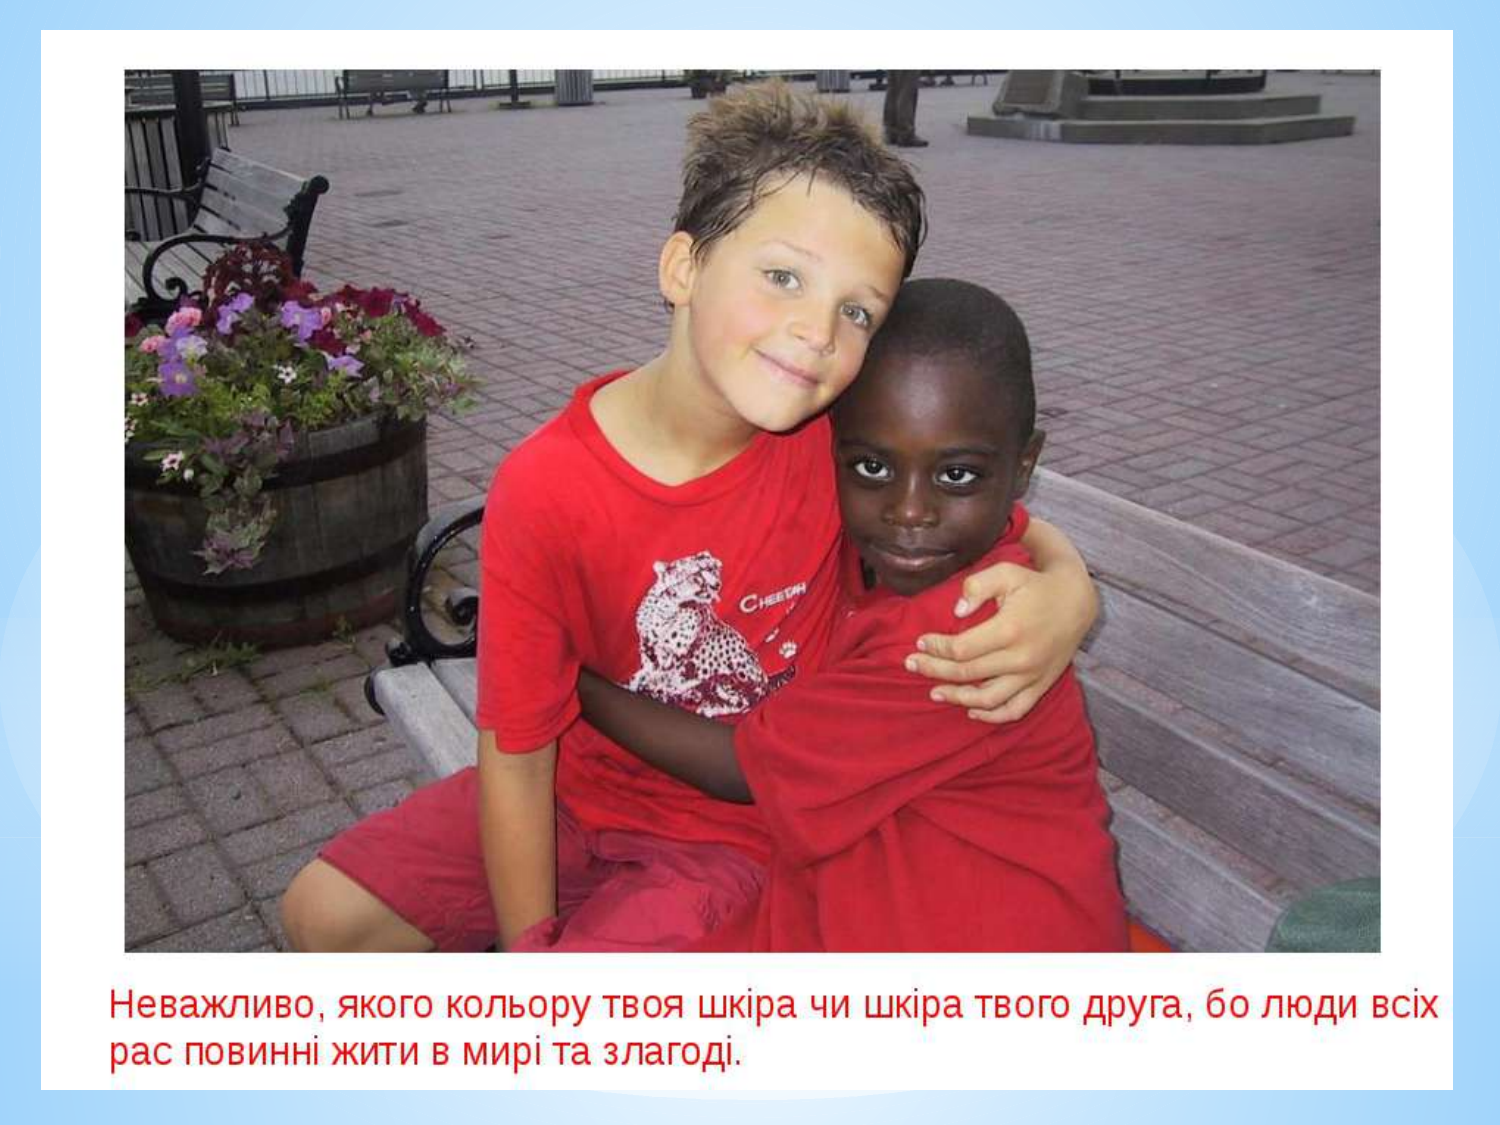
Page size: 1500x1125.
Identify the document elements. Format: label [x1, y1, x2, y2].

picture [41, 30, 1453, 1090]
